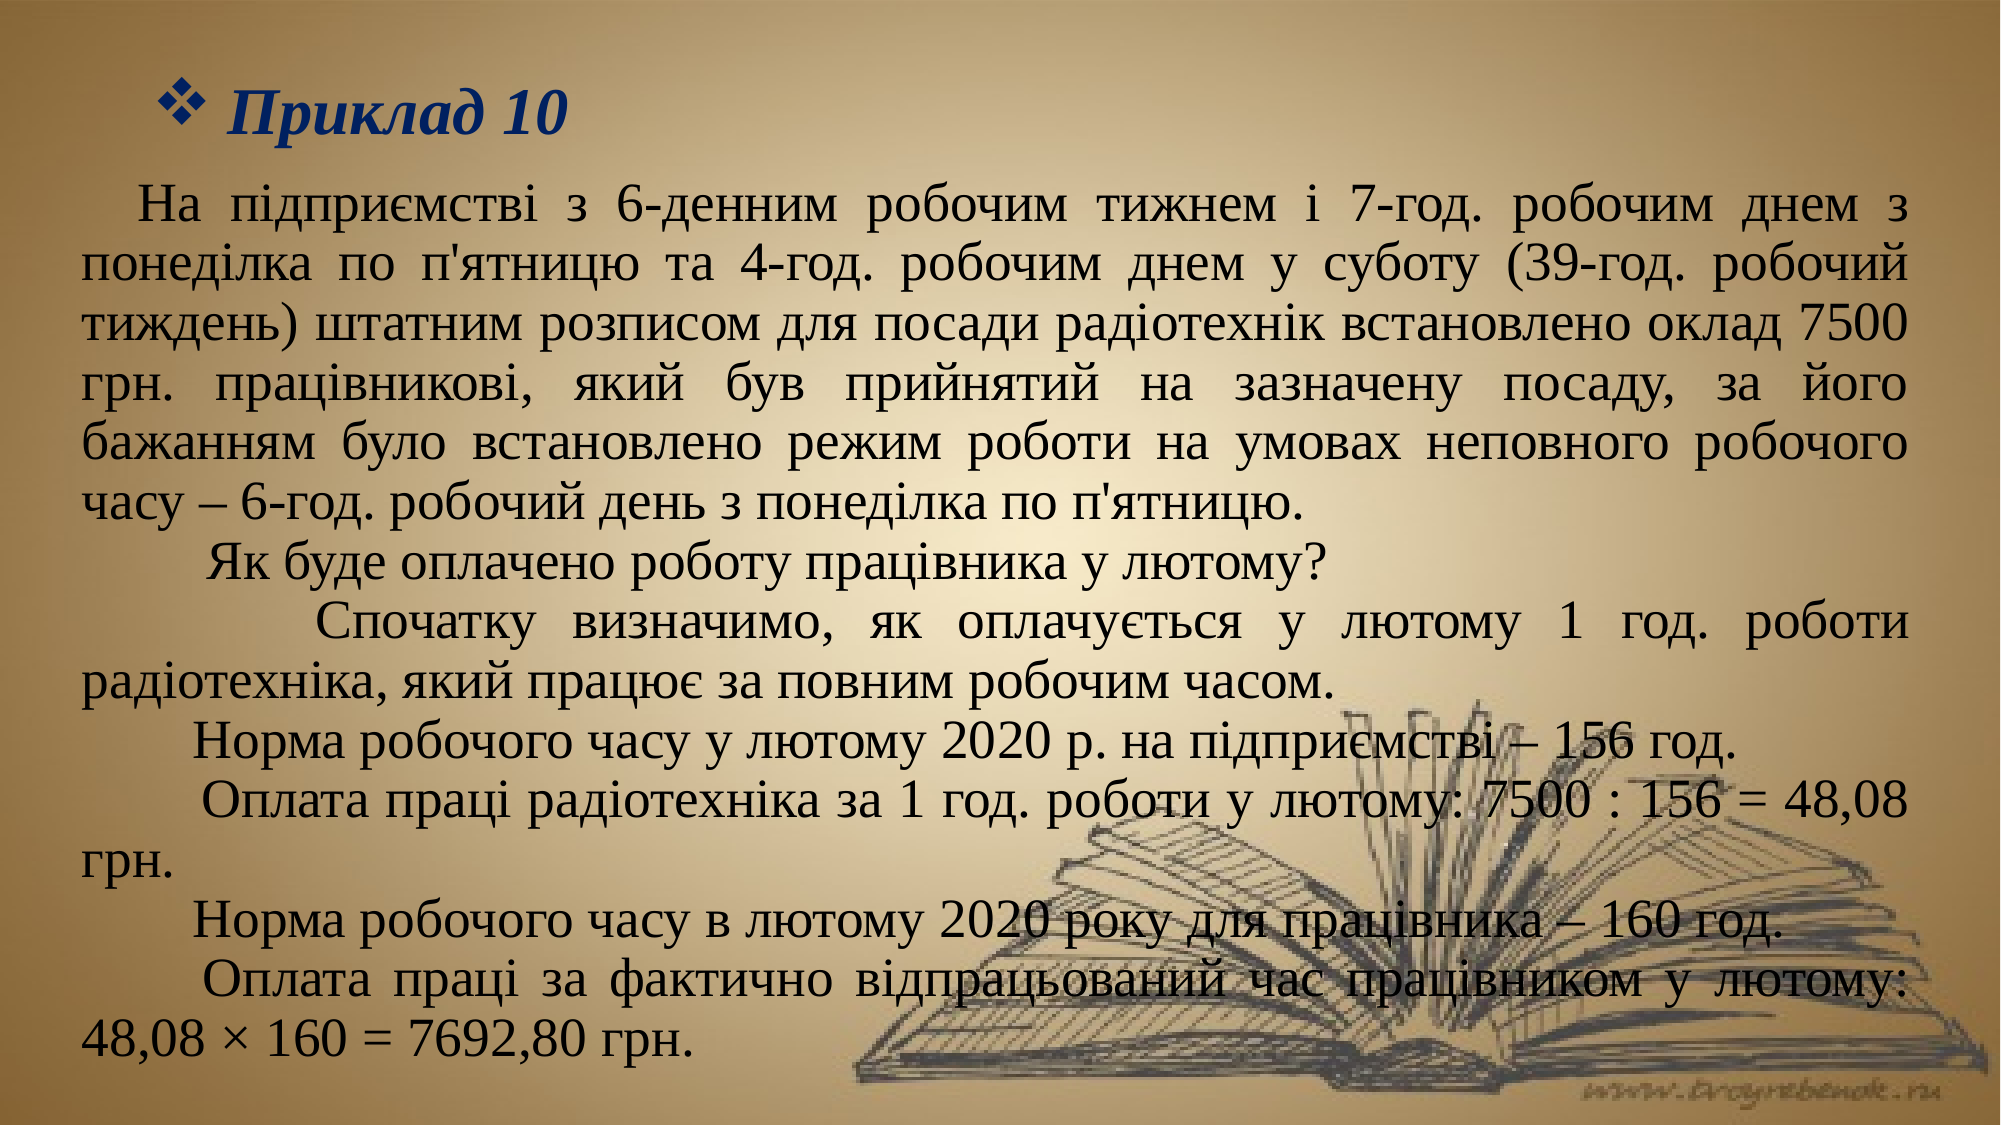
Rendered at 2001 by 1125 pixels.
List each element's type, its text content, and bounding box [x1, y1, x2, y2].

list На підприємстві з 6-денним робочим тижнем і 7-год. робочим днем з понеділка по п'ятницю та 4-год. робочим днем у суботу (39-год. робочий тиждень) штатним розписом для посади радіотехнік встановлено оклад 7500 грн. працівникові, який був прийнятий на зазначену посаду, за його бажанням було встановлено режим роботи на умовах неповного робочого часу – 6-год. робочий день з понеділка по п'ятницю. Як буде оплачено роботу працівника у лютому? Спочатку визначимо, як оплачується у лютому 1 год. роботи радіотехніка, який працює за повним робочим часом. Норма робочого часу у лютому 2020 р. на підприємстві – 156 год. Оплата праці радіотехніка за 1 год. роботи у лютому: 7500 : 156 = 48,08 грн. Норма робочого часу в лютому 2020 року для працівника – 160 год. Оплата праці за фактично відпрацьований час працівником у лютому: 48,08 × 160 = 7692,80 грн. [66, 166, 1926, 1083]
title Приклад 10 [137, 59, 1863, 166]
picture [0, 0, 2001, 1125]
